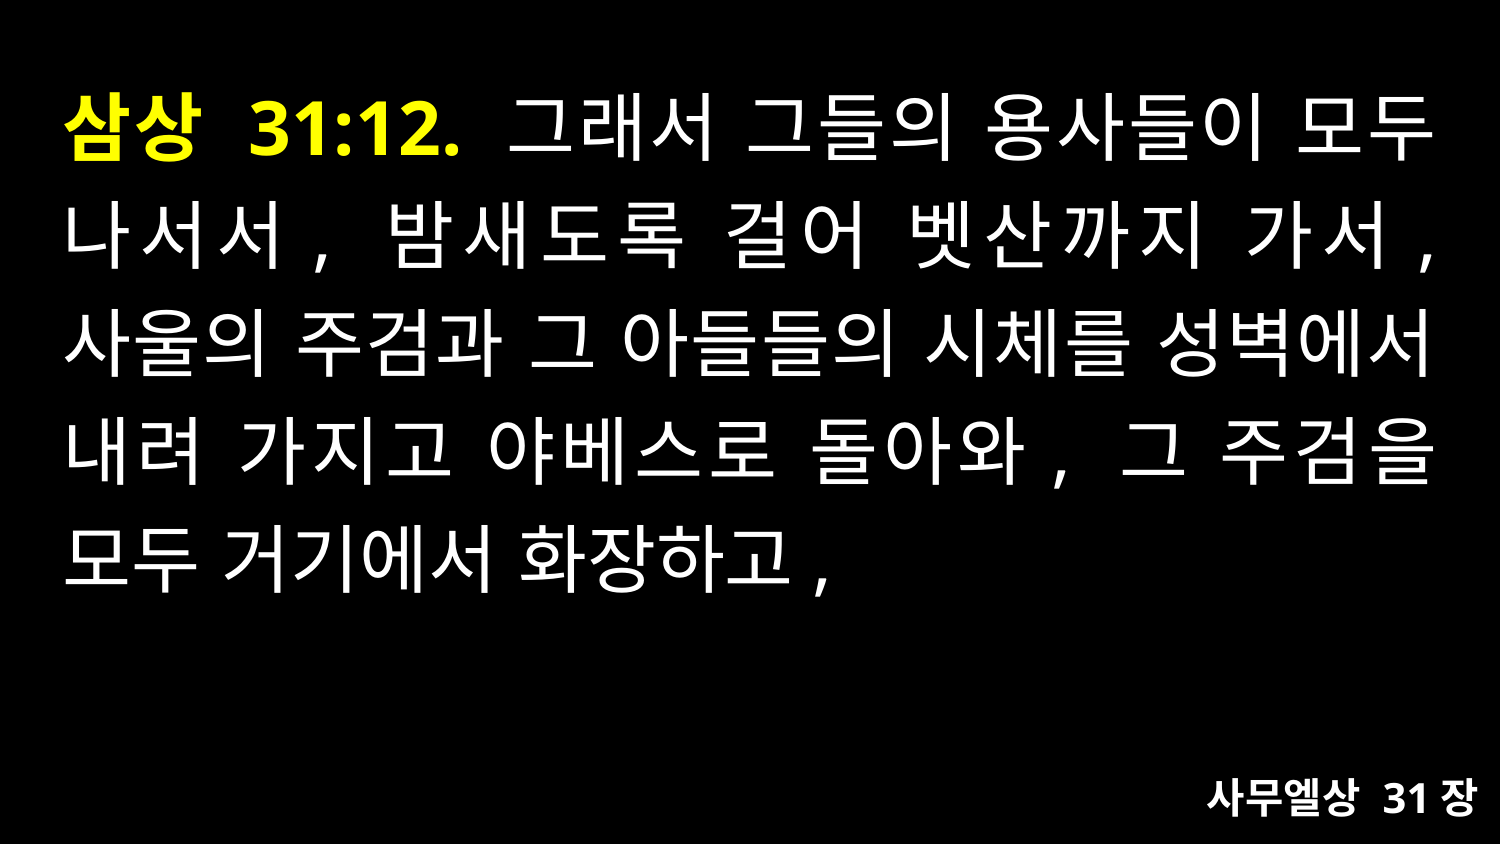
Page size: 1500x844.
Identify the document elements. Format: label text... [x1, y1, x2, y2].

title 삼상 31:12. 그래서 그들의 용사들이 모두 나서서, 밤새도록 걸어 벳산까지 가서, 사울의 주검과 그 아들들의 시체를 성벽에서 내려 가지고 야베스로 돌아와, 그 주검을 모두 거기에서 화장하고, [0, 0, 1500, 844]
subtitle 사무엘상 31장 [916, 770, 1500, 844]
